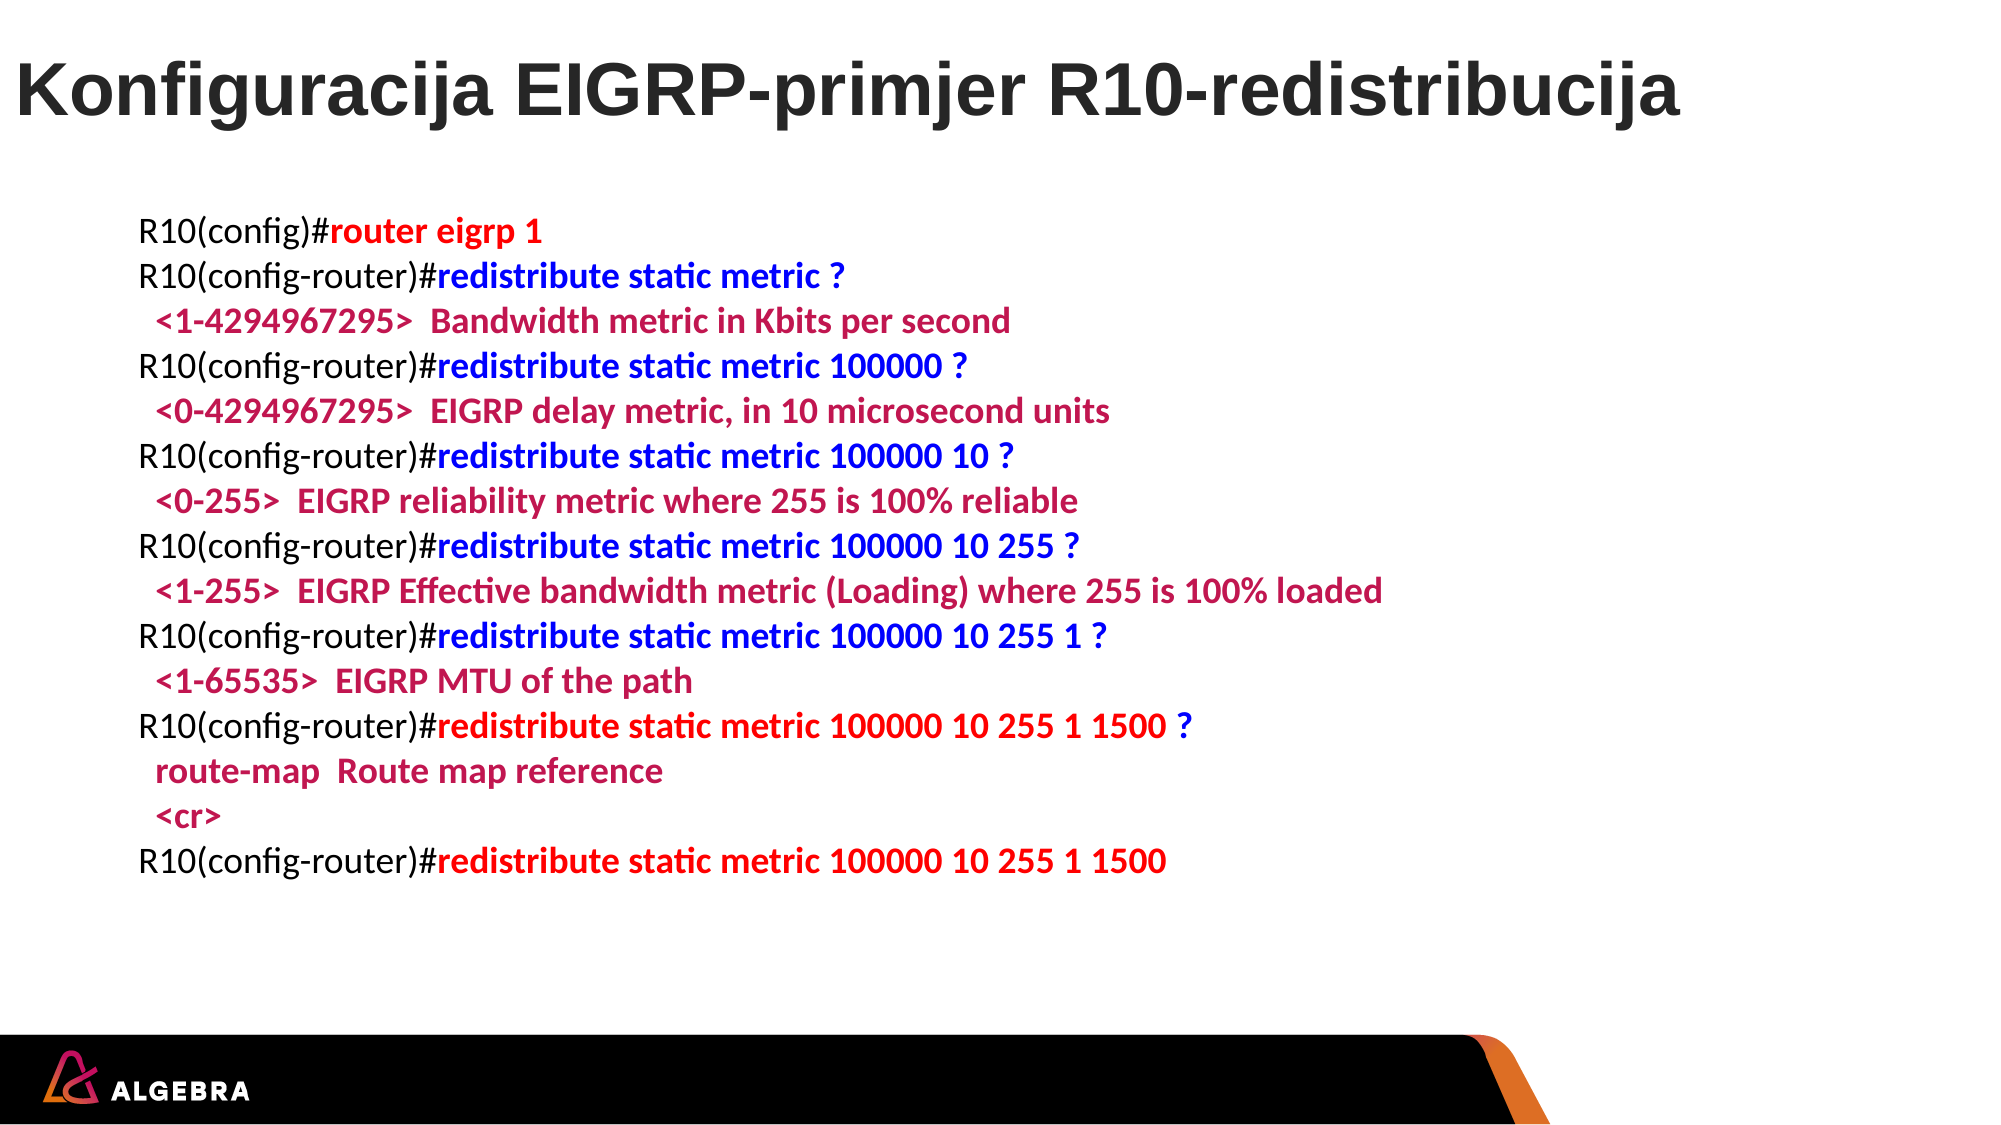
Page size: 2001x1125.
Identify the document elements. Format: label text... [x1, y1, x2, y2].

text_box R10(config)#router eigrp 1 R10(config-router)#redistribute static metric ? <1-4294967295> Bandwidth metric in Kbits per second R10(config-router)#redistribute static metric 100000 ? <0-4294967295> EIGRP delay metric, in 10 microsecond units R10(config-router)#redistribute static metric 100000 10 ? <0-255> EIGRP reliability metric where 255 is 100% reliable R10(config-router)#redistribute static metric 100000 10 255 ? <1-255> EIGRP Effective bandwidth metric (Loading) where 255 is 100% loaded R10(config-router)#redistribute static metric 100000 10 255 1 ? <1-65535> EIGRP MTU of the path R10(config-router)#redistribute static metric 100000 10 255 1 1500 ? route-map Route map reference <cr> R10(config-router)#redistribute static metric 100000 10 255 1 1500 [123, 199, 1624, 889]
picture [0, 1034, 1733, 1125]
title Konfiguracija EIGRP-primjer R10-redistribucija [0, 0, 1859, 183]
